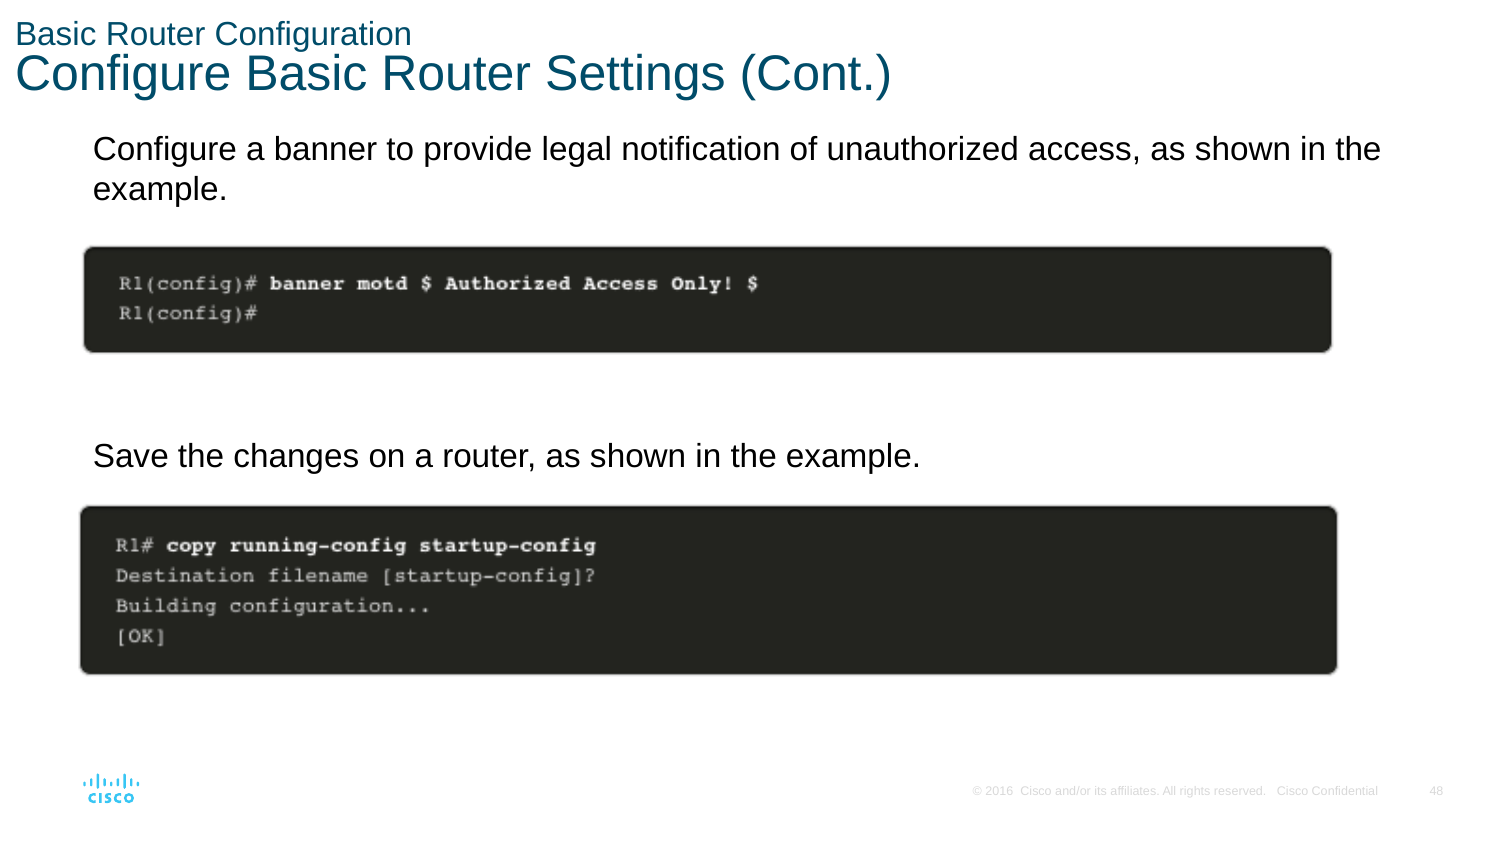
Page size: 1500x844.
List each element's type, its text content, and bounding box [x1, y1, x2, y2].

picture [77, 500, 1343, 686]
list Configure a banner to provide legal notification of unauthorized access, as shown in the example. [77, 120, 1437, 183]
title Basic Router Configuration Configure Basic Router Settings (Cont.) [0, 0, 1369, 121]
picture [77, 239, 1343, 364]
text_box Save the changes on a router, as shown in the example. [77, 426, 1437, 489]
